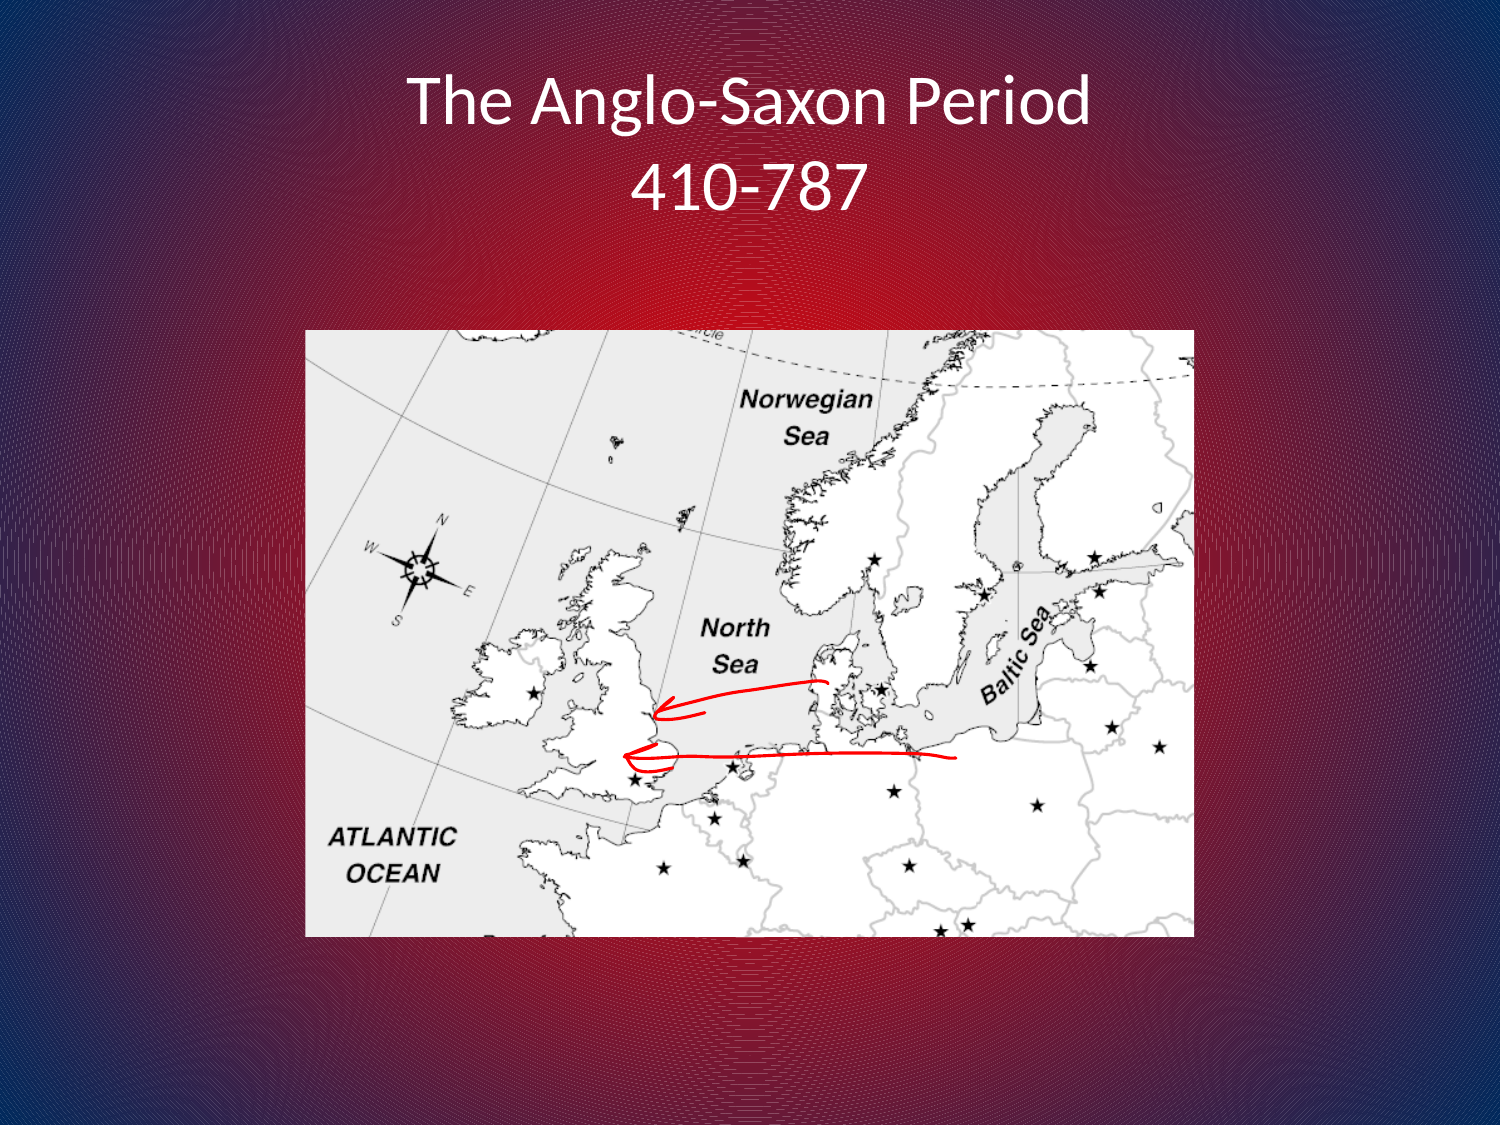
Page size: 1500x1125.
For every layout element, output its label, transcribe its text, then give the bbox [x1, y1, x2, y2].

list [304, 329, 1195, 938]
title The Anglo-Saxon Period 410-787 [75, 45, 1425, 233]
